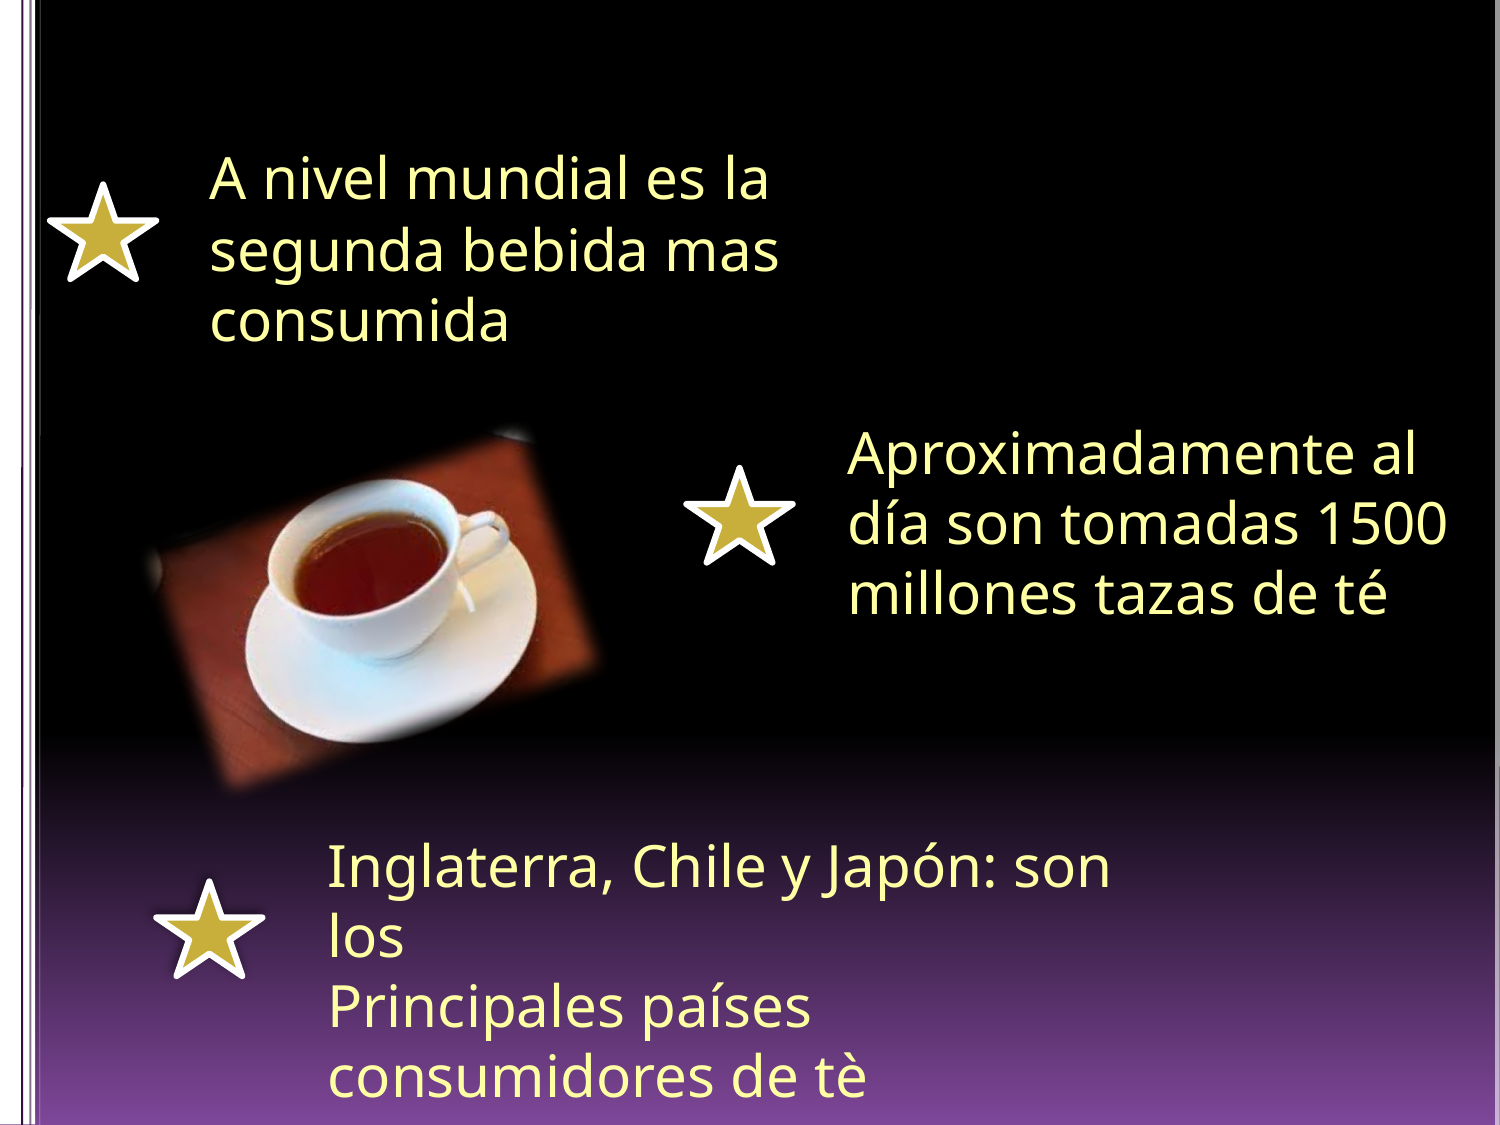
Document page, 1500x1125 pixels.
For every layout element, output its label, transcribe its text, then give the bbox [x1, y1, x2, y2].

text_box [47, 181, 160, 283]
text_box Inglaterra, Chile y Japón: son los Principales países consumidores de tè [312, 822, 1140, 1117]
picture [150, 431, 599, 785]
text_box A nivel mundial es la segunda bebida mas consumida [194, 125, 987, 361]
text_box [683, 464, 796, 566]
text_box Aproximadamente al día son tomadas 1500 millones tazas de té [832, 408, 1483, 634]
text_box [153, 878, 266, 980]
